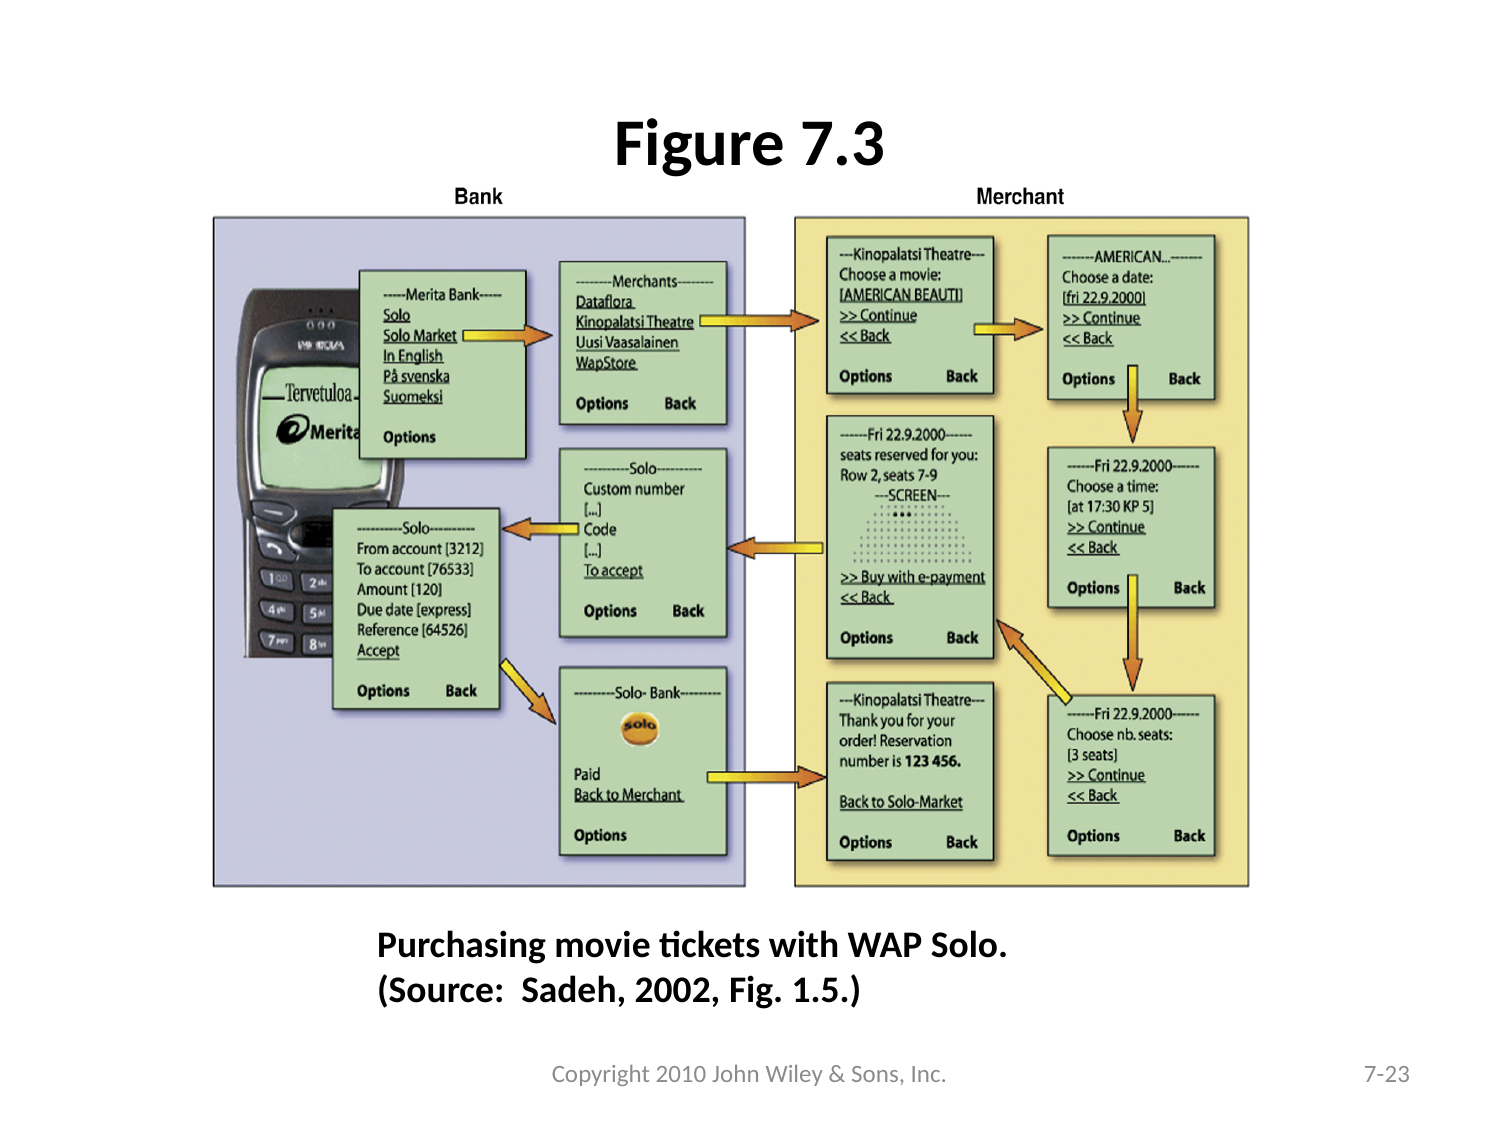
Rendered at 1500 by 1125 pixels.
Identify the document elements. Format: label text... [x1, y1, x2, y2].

title Figure 7.3 [75, 45, 1425, 233]
picture [212, 187, 1251, 888]
text_box Purchasing movie tickets with WAP Solo. (Source: Sadeh, 2002, Fig. 1.5.) [362, 912, 1200, 1018]
slide_number 7-23 [1074, 1042, 1425, 1103]
footer Copyright 2010 John Wiley & Sons, Inc. [512, 1042, 988, 1103]
